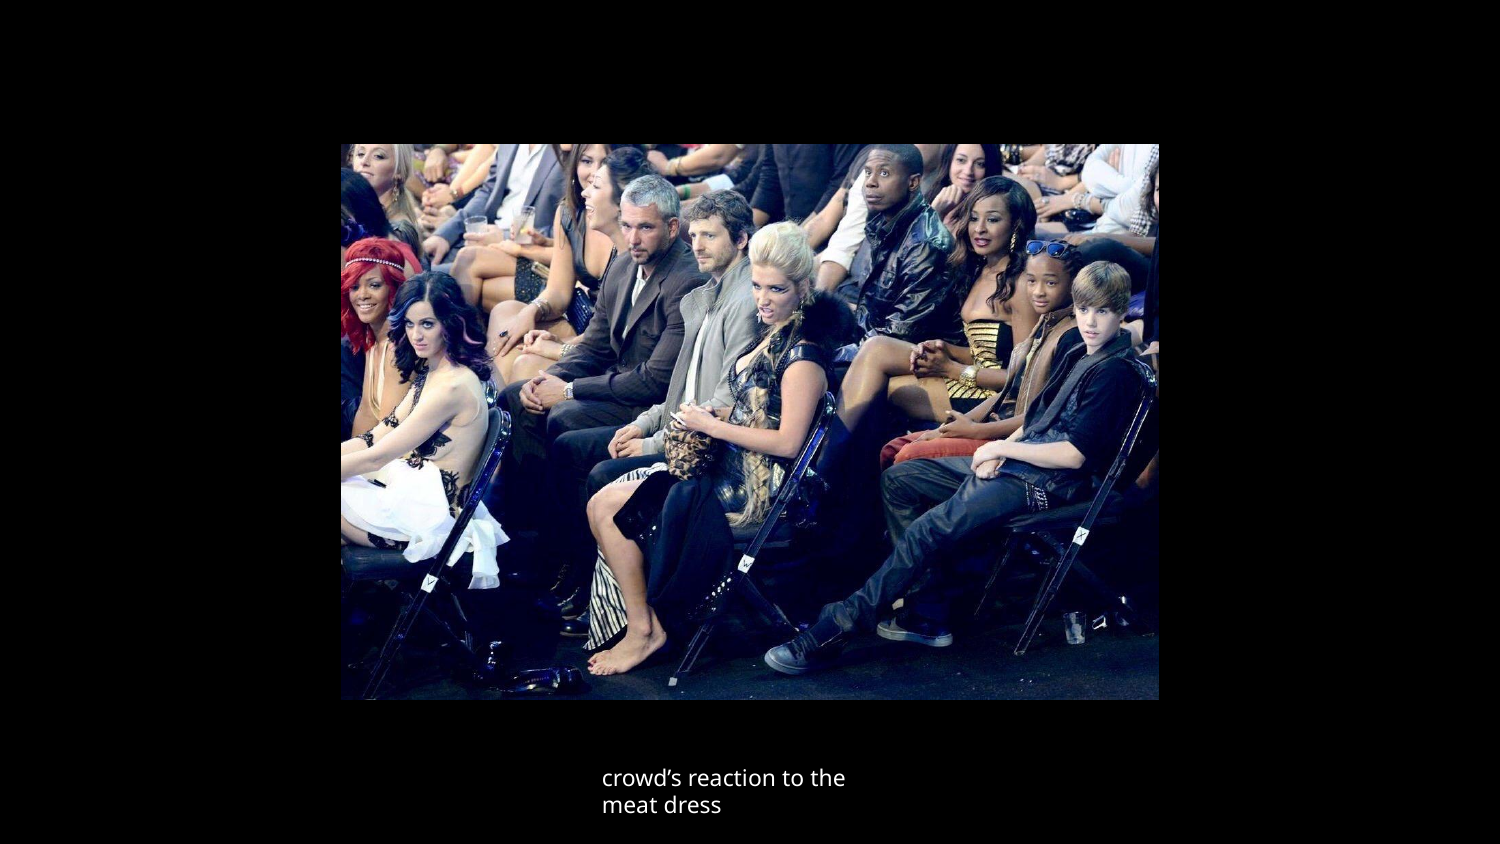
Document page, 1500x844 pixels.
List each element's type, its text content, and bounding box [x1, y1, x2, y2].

text_box crowd’s reaction to the meat dress [586, 748, 914, 806]
picture [340, 144, 1160, 700]
